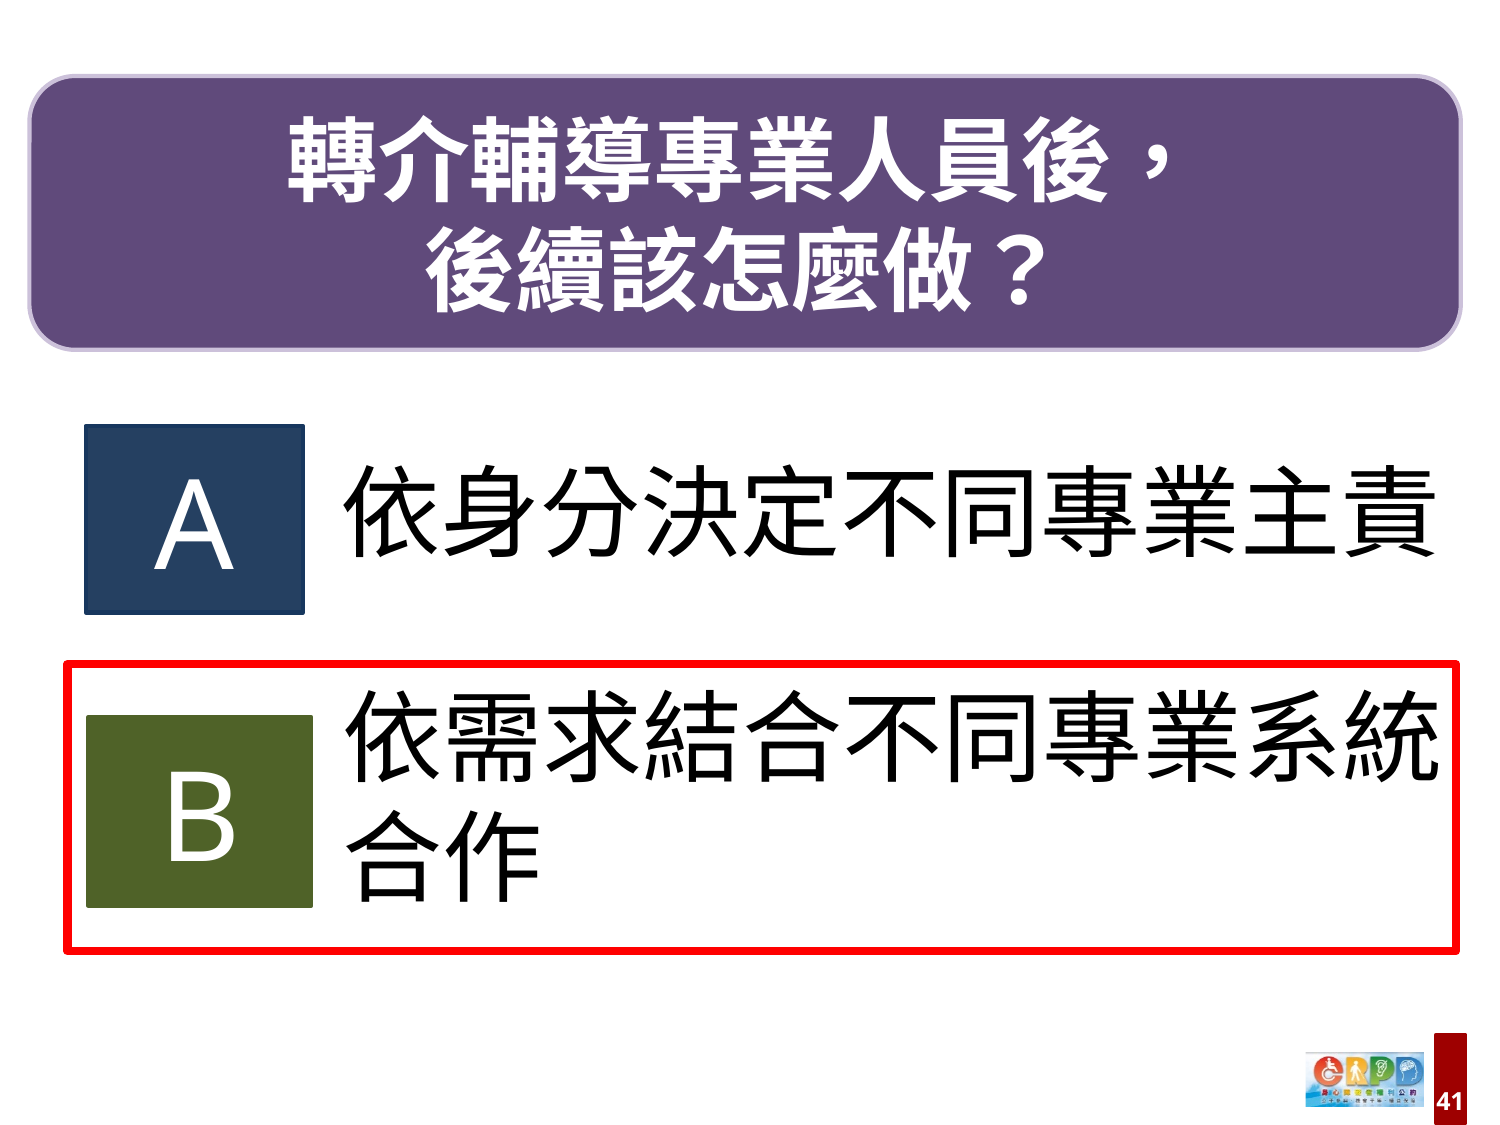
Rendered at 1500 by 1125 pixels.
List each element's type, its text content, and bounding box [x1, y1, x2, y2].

picture [1305, 1052, 1424, 1107]
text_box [85, 425, 1457, 613]
text_box 轉介輔導專業人員後， 後續該怎麼做？ [27, 73, 1463, 352]
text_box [88, 667, 1463, 926]
text_box [65, 662, 1458, 953]
slide_number 41 [1416, 1076, 1485, 1125]
